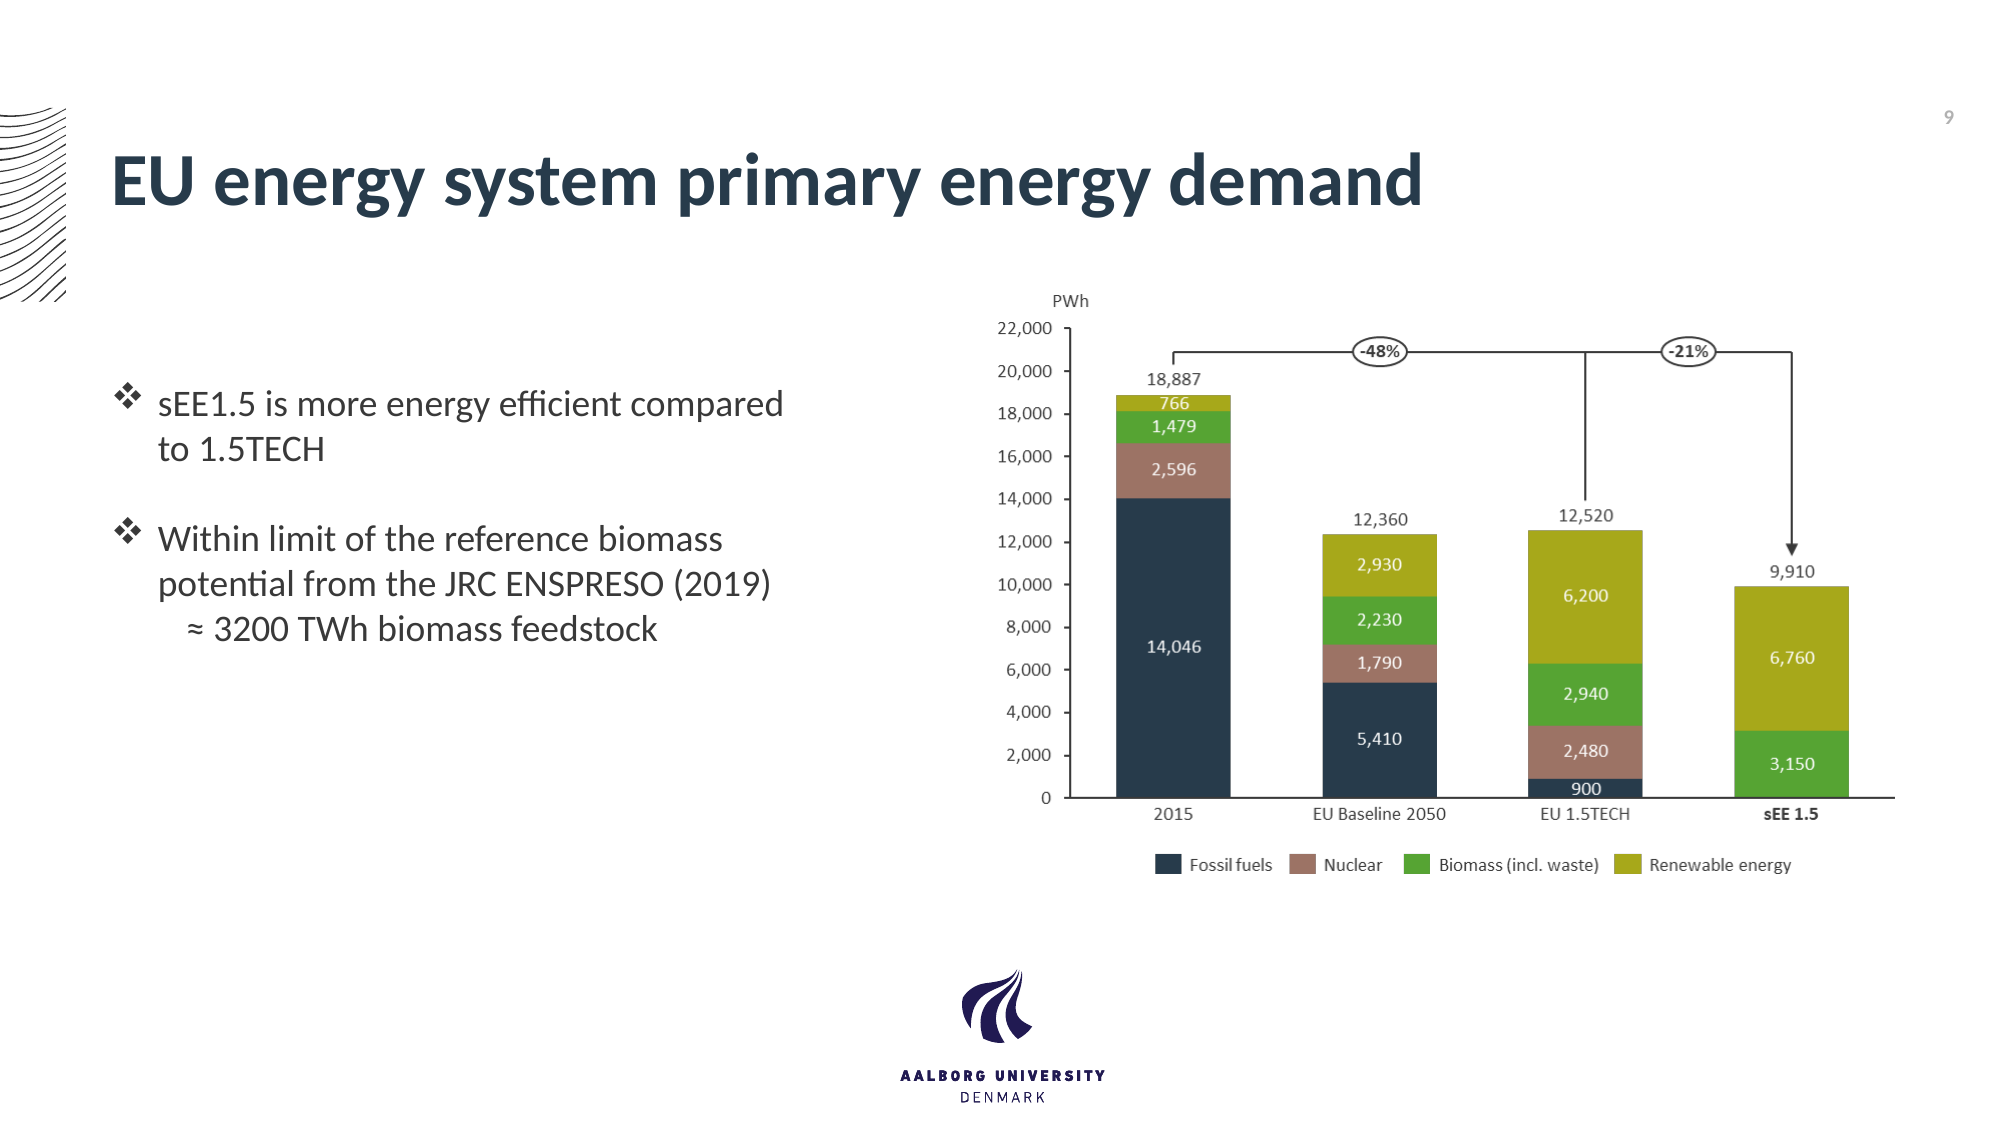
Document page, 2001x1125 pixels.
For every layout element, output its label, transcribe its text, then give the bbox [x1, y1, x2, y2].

title EU energy system primary energy demand [96, 60, 1932, 303]
picture [985, 283, 1908, 889]
text_box sEE1.5 is more energy efficient compared to 1.5TECH Within limit of the reference biomass potential from the JRC ENSPRESO (2019) ≈ 3200 TWh biomass feedstock [96, 371, 815, 746]
slide_number 9 [1932, 97, 1954, 135]
